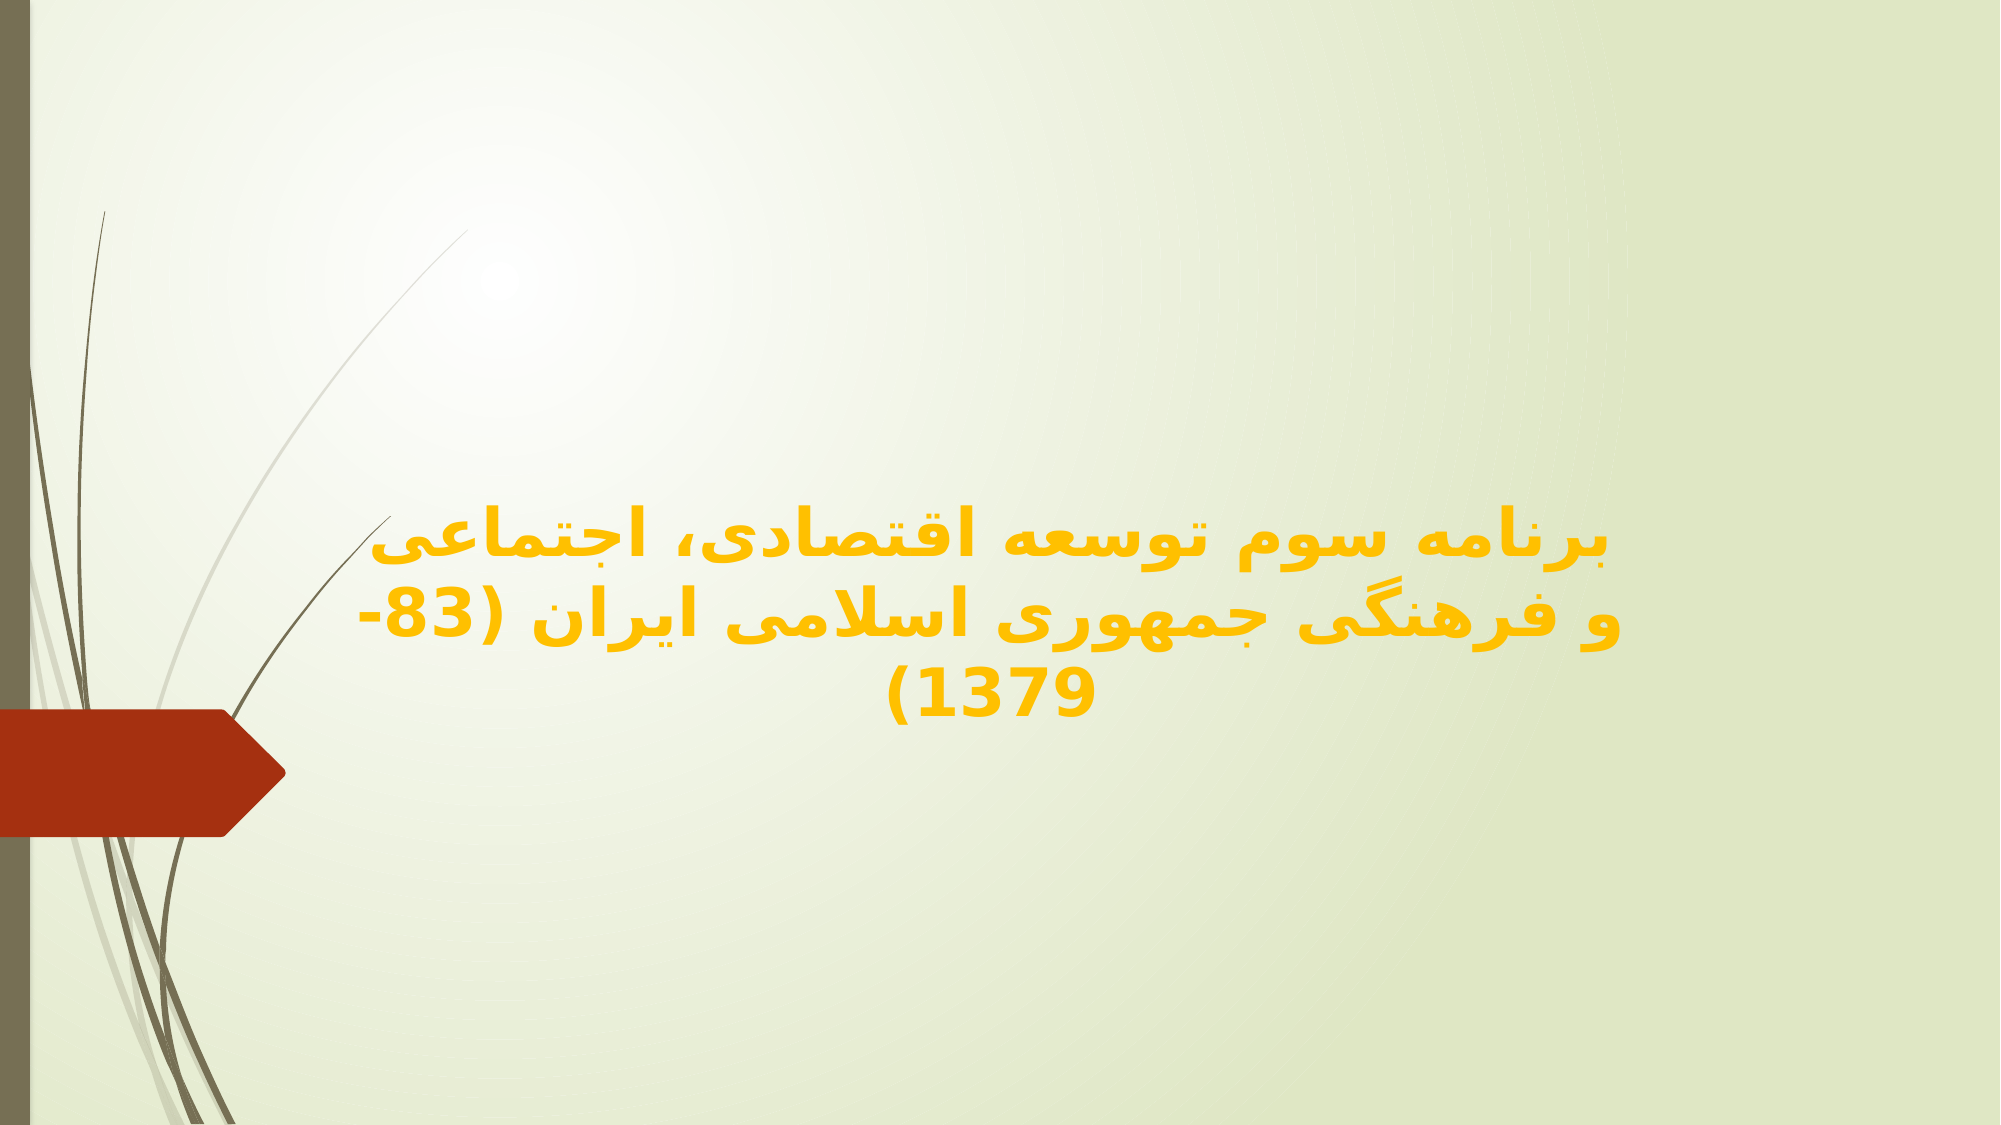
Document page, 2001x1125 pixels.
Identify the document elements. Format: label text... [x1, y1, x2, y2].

text_box برنامه سوم توسعه اقتصادی، اجتماعی و فرهنگی جمهوری اسلامی ایران (83-1379) [330, 422, 1653, 738]
